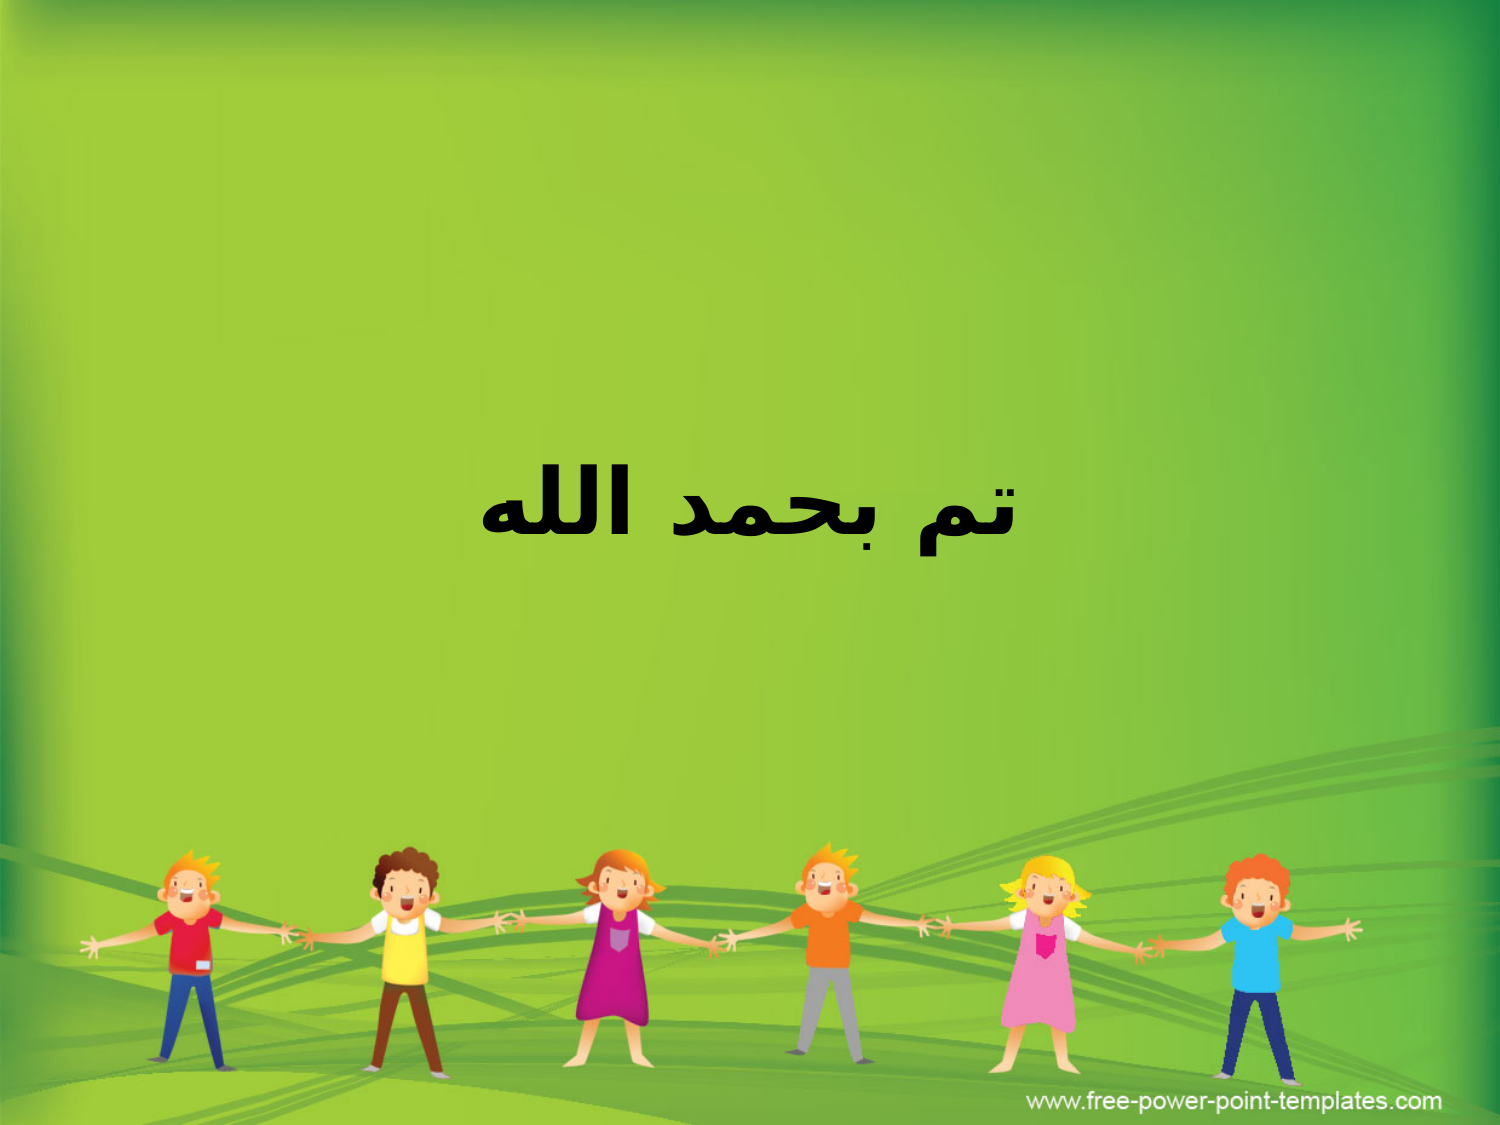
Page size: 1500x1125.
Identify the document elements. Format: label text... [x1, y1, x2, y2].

picture [0, 0, 1500, 1125]
list تم بحمد الله [112, 314, 1388, 561]
